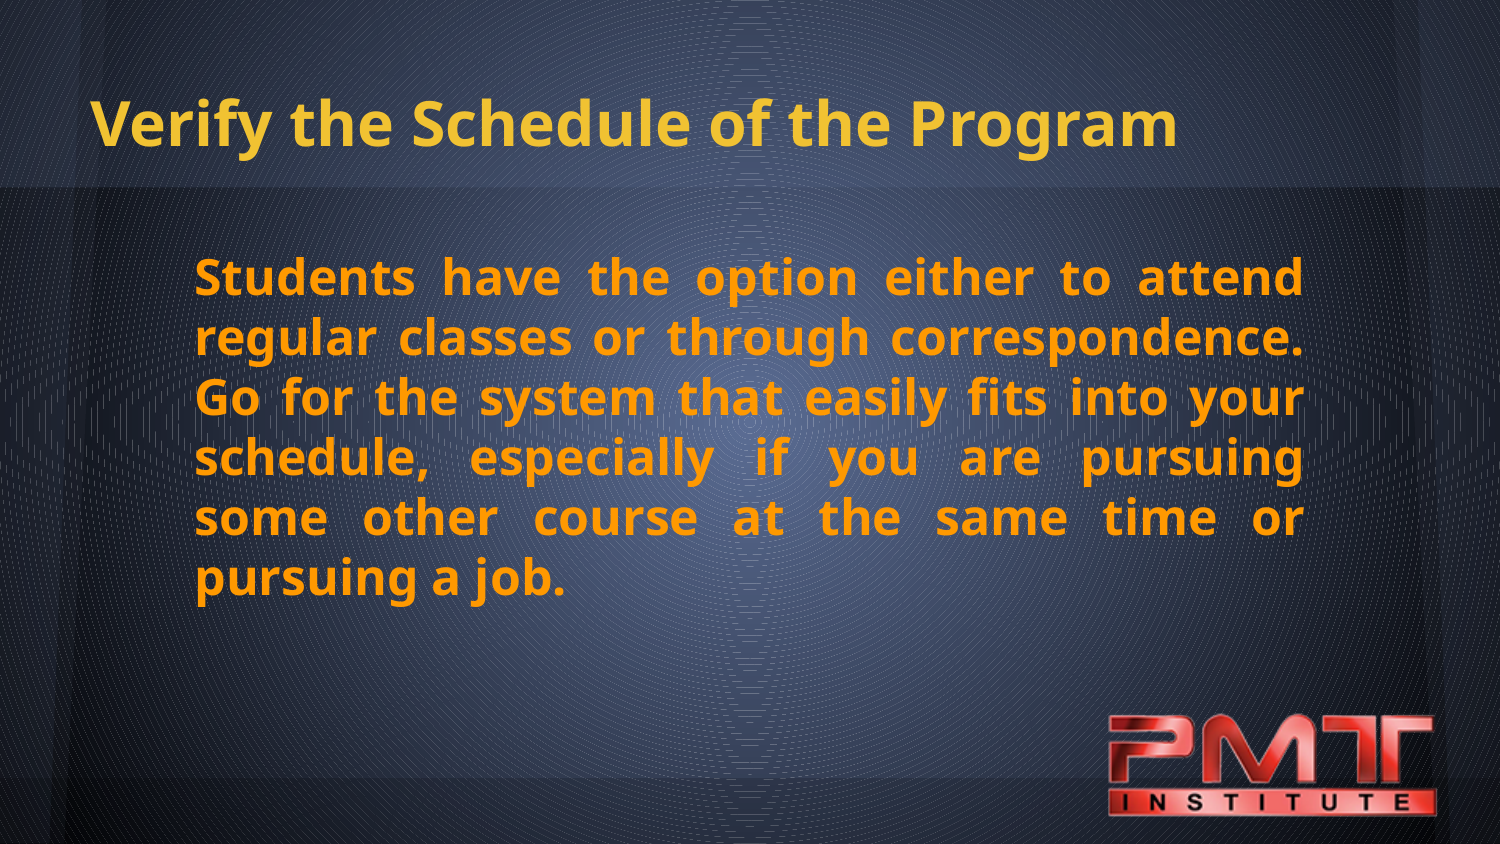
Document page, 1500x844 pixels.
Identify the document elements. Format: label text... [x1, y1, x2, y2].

title Verify the Schedule of the Program [75, 33, 1425, 175]
picture [1061, 681, 1485, 837]
list Students have the option either to attend regular classes or through correspondence. Go for the system that easily fits into your schedule, especially if you are pursuing some other course at the same time or pursuing a job. [179, 230, 1321, 680]
